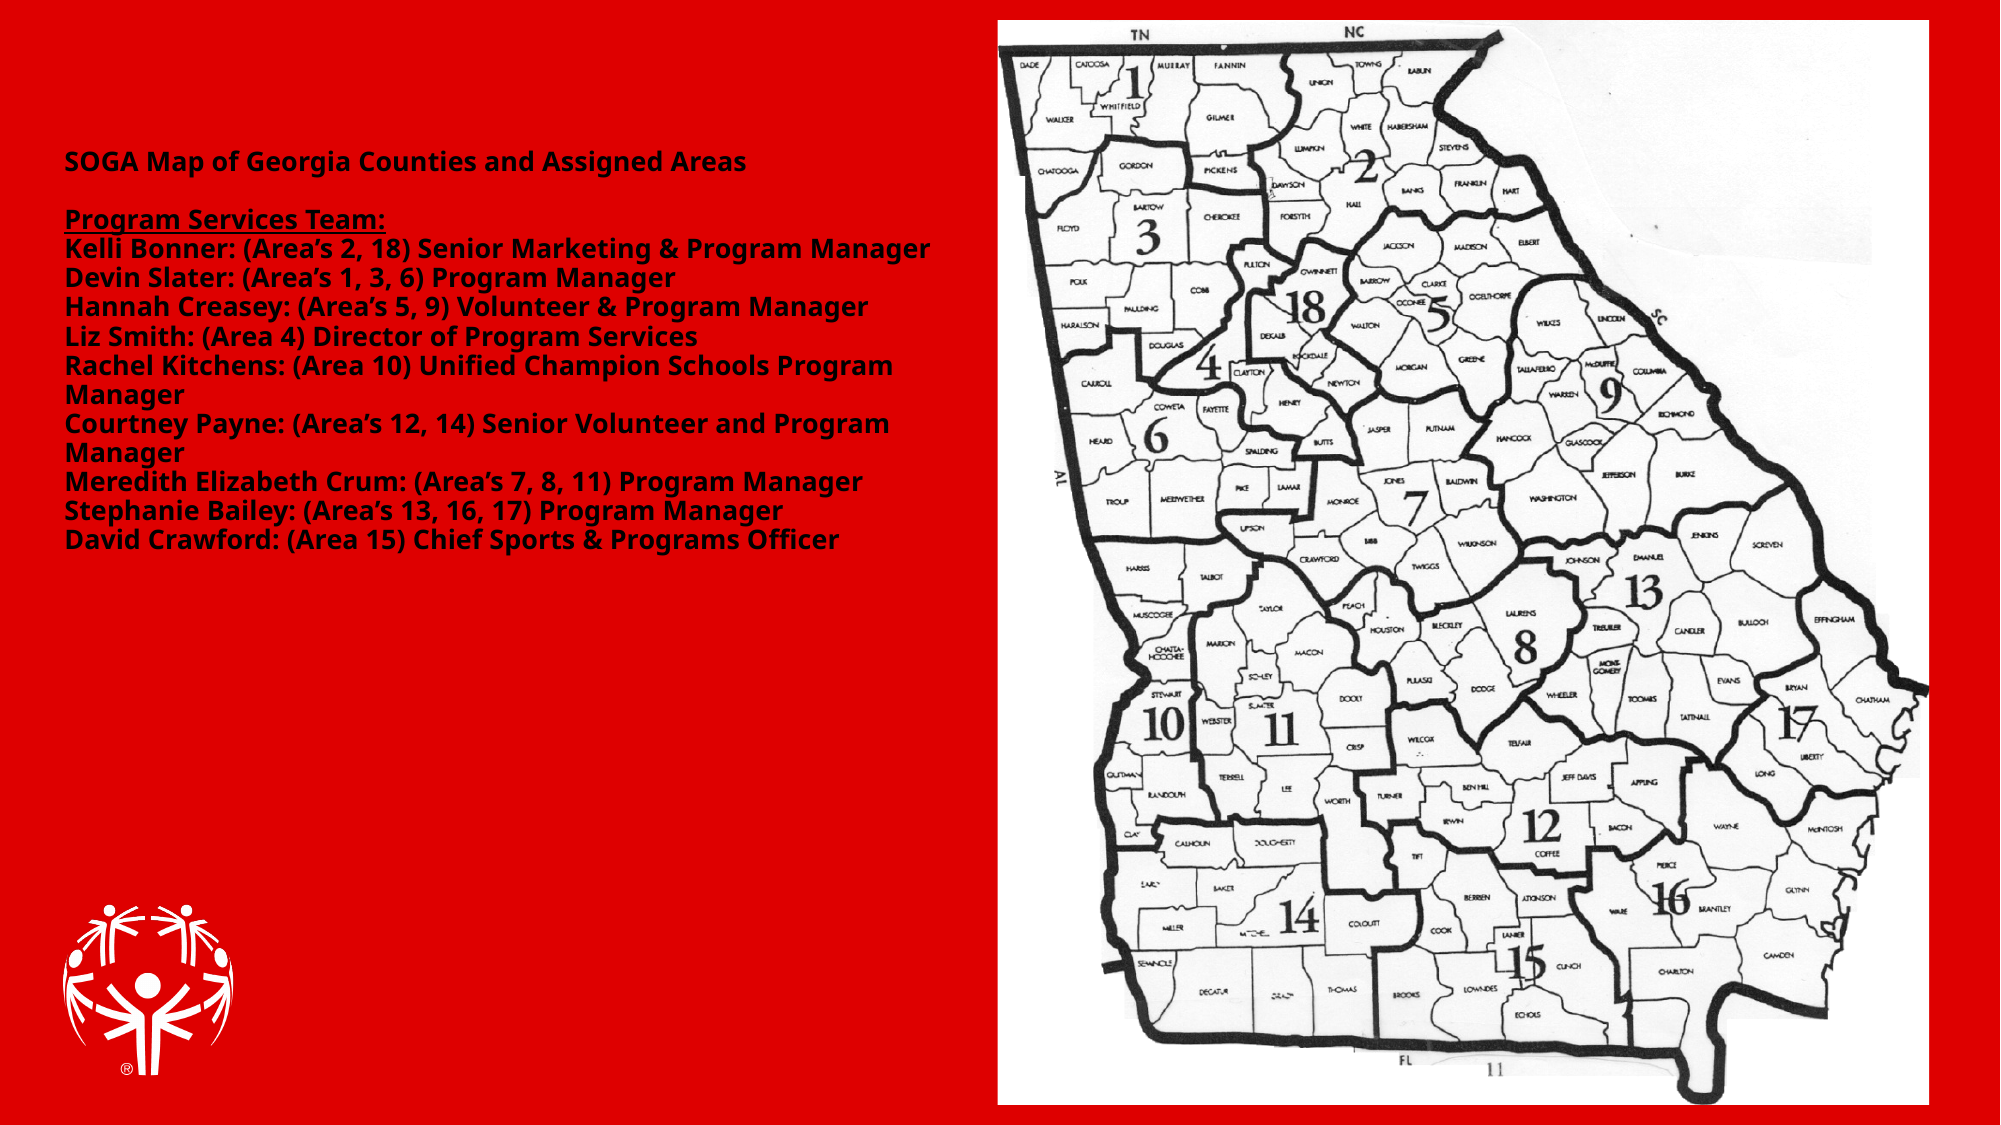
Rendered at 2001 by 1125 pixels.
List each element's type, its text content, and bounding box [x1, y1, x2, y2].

title SOGA Map of Georgia Counties and Assigned Areas Program Services Team: Kelli Bonner: (Area’s 2, 18) Senior Marketing & Program Manager Devin Slater: (Area’s 1, 3, 6) Program Manager Hannah Creasey: (Area’s 5, 9) Volunteer & Program Manager Liz Smith: (Area 4) Director of Program Services Rachel Kitchens: (Area 10) Unified Champion Schools Program Manager Courtney Payne: (Area’s 12, 14) Senior Volunteer and Program Manager Meredith Elizabeth Crum: (Area’s 7, 8, 11) Program Manager Stephanie Bailey: (Area’s 13, 16, 17) Program Manager David Crawford: (Area 15) Chief Sports & Programs Officer [49, 135, 977, 658]
picture [997, 20, 1930, 1105]
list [0, 881, 287, 1098]
